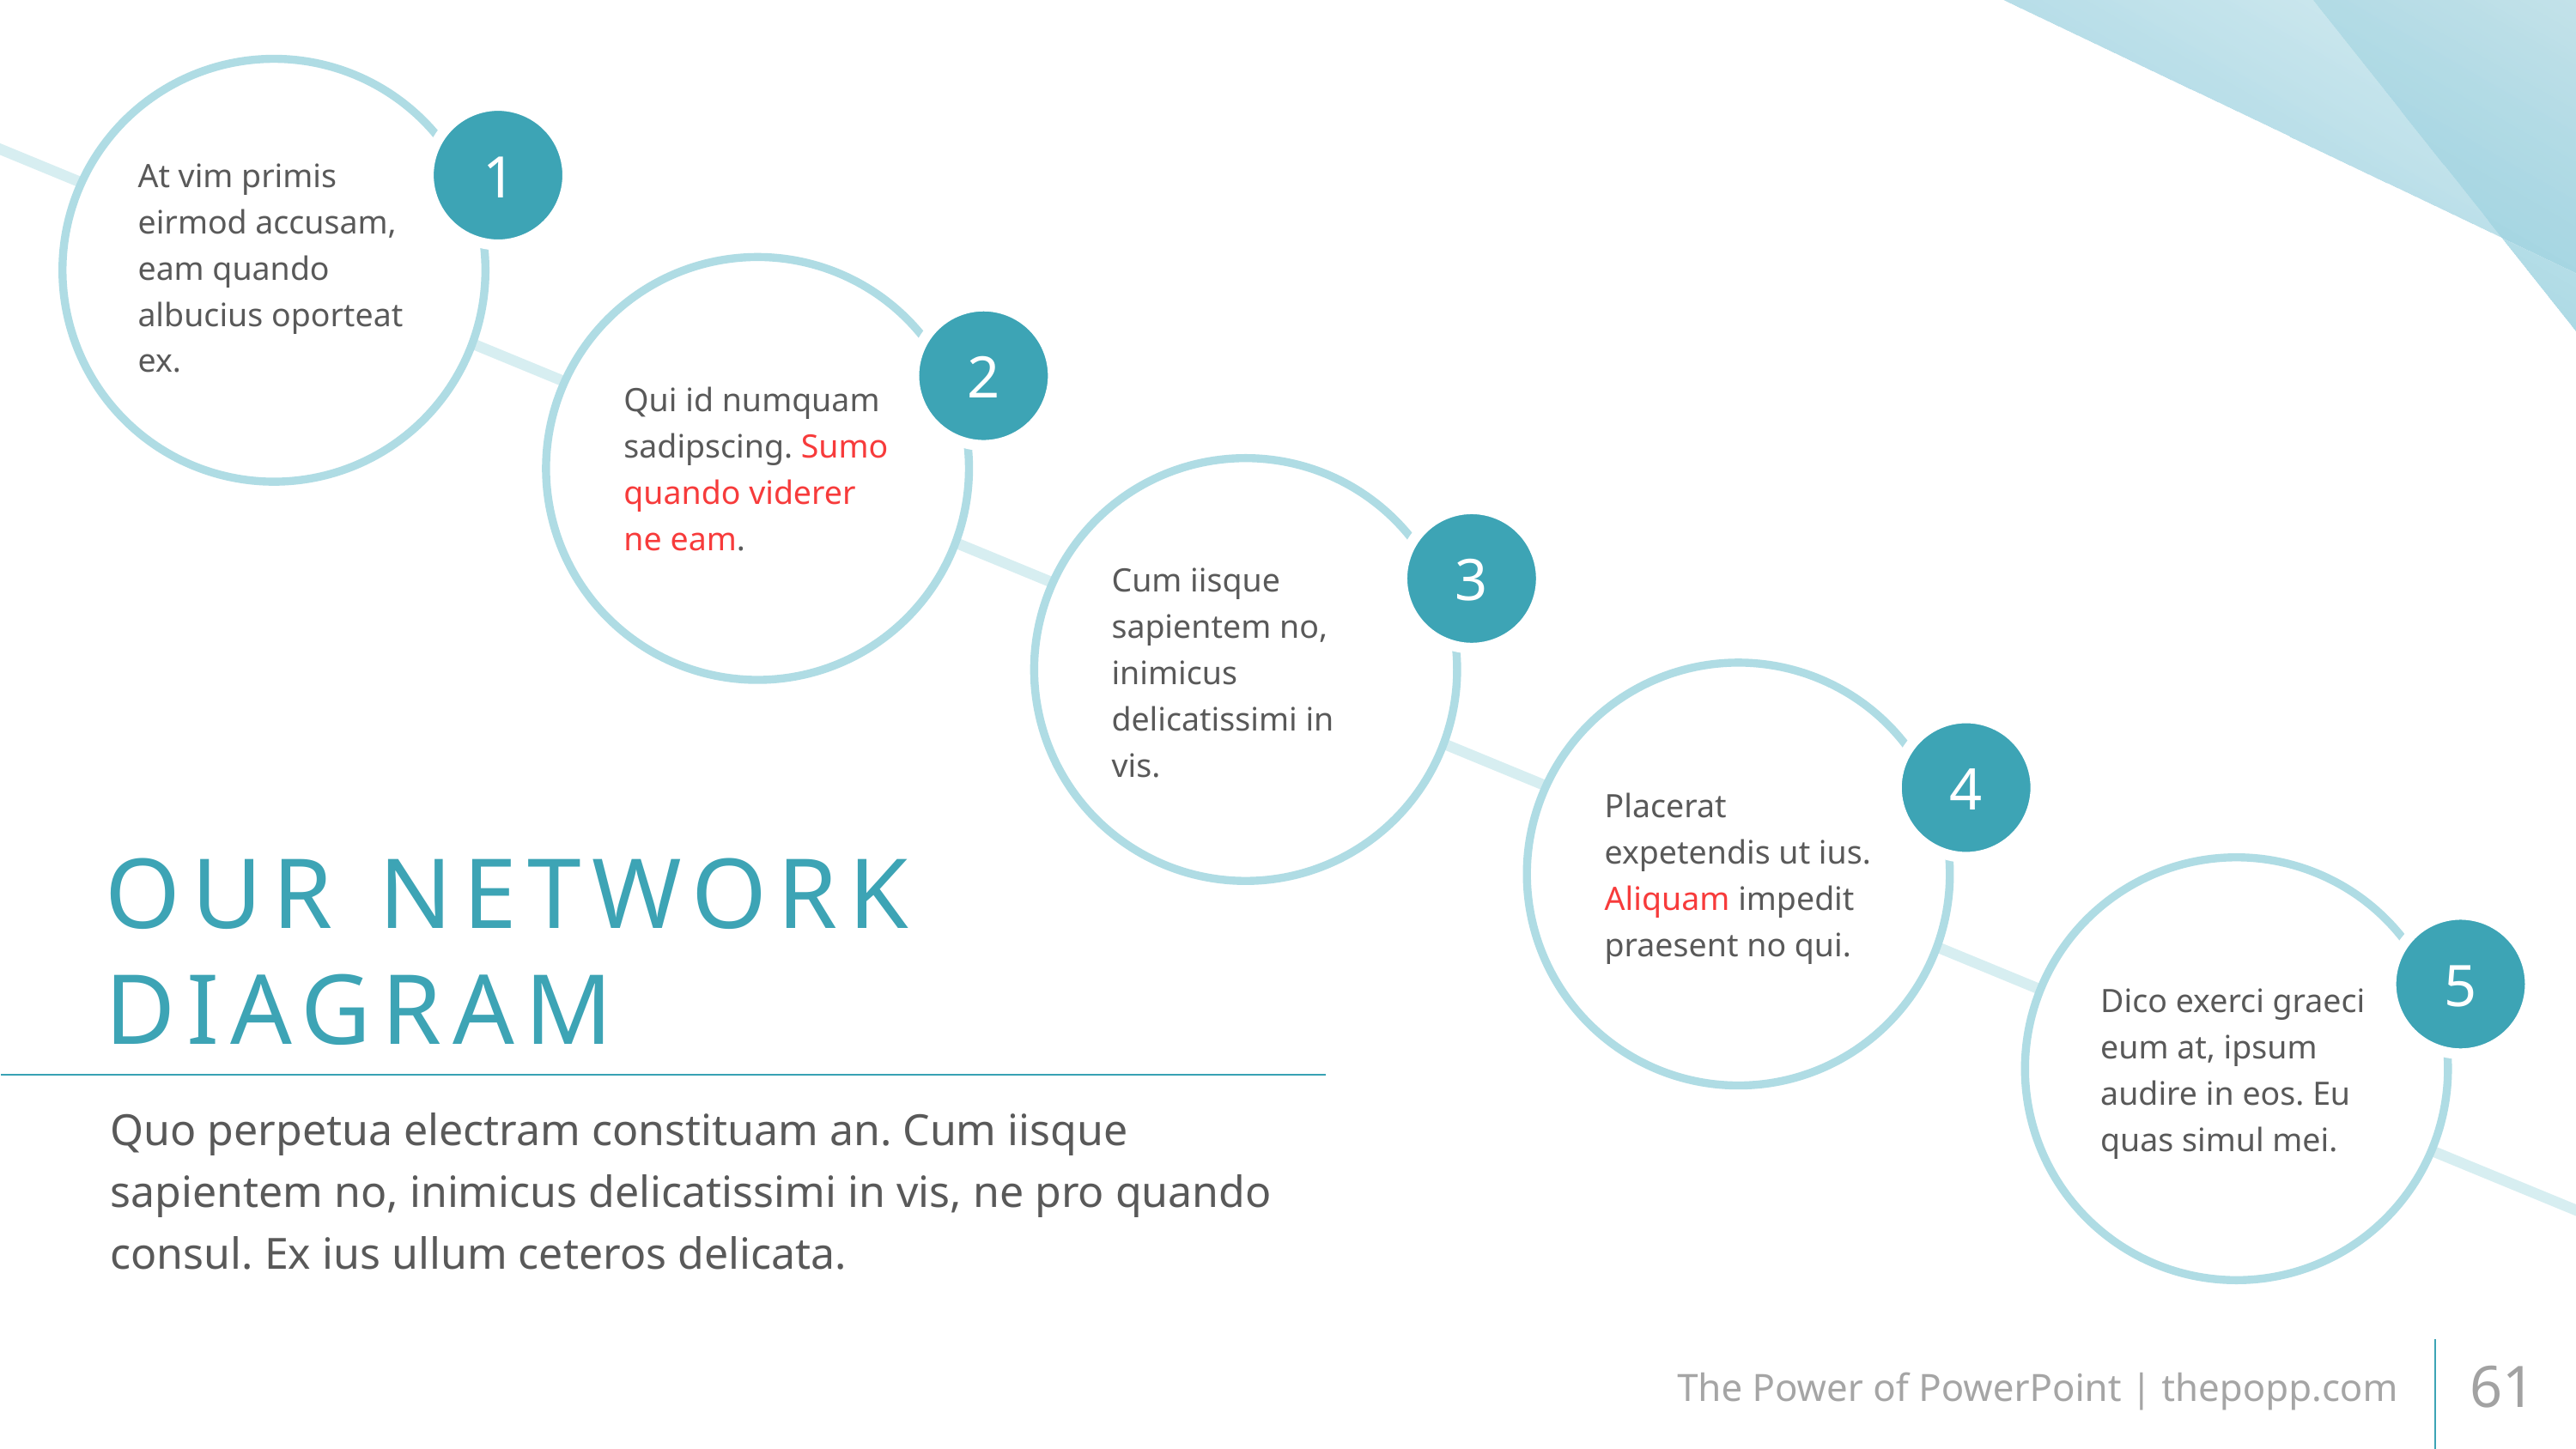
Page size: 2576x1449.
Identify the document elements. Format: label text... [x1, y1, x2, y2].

list Cum iisque sapientem no, inimicus delicatissimi in vis. [1088, 520, 1402, 815]
list Placerat expetendis ut ius. Aliquam impedit praesent no qui. [1581, 723, 1895, 1018]
list Quo perpetua electram constituam an. Cum iisque sapientem no, inimicus delicatissimi in vis, ne pro quando consul. Ex ius ullum ceteros delicata. [87, 1081, 1327, 1320]
list Dico exerci graeci eum at, ipsum audire in eos. Eu quas simul mei. [2077, 918, 2391, 1213]
footer The Power of PowerPoint | thepopp.com [1326, 1350, 2421, 1428]
list Qui id numquam sadipscing. Sumo quando viderer ne eam. [600, 317, 914, 612]
list At vim primis eirmod accusam, eam quando albucius oporteat ex. [114, 116, 428, 411]
list OUR NETWORK DIAGRAM [82, 762, 1035, 1075]
slide_number 61 [2446, 1350, 2575, 1428]
